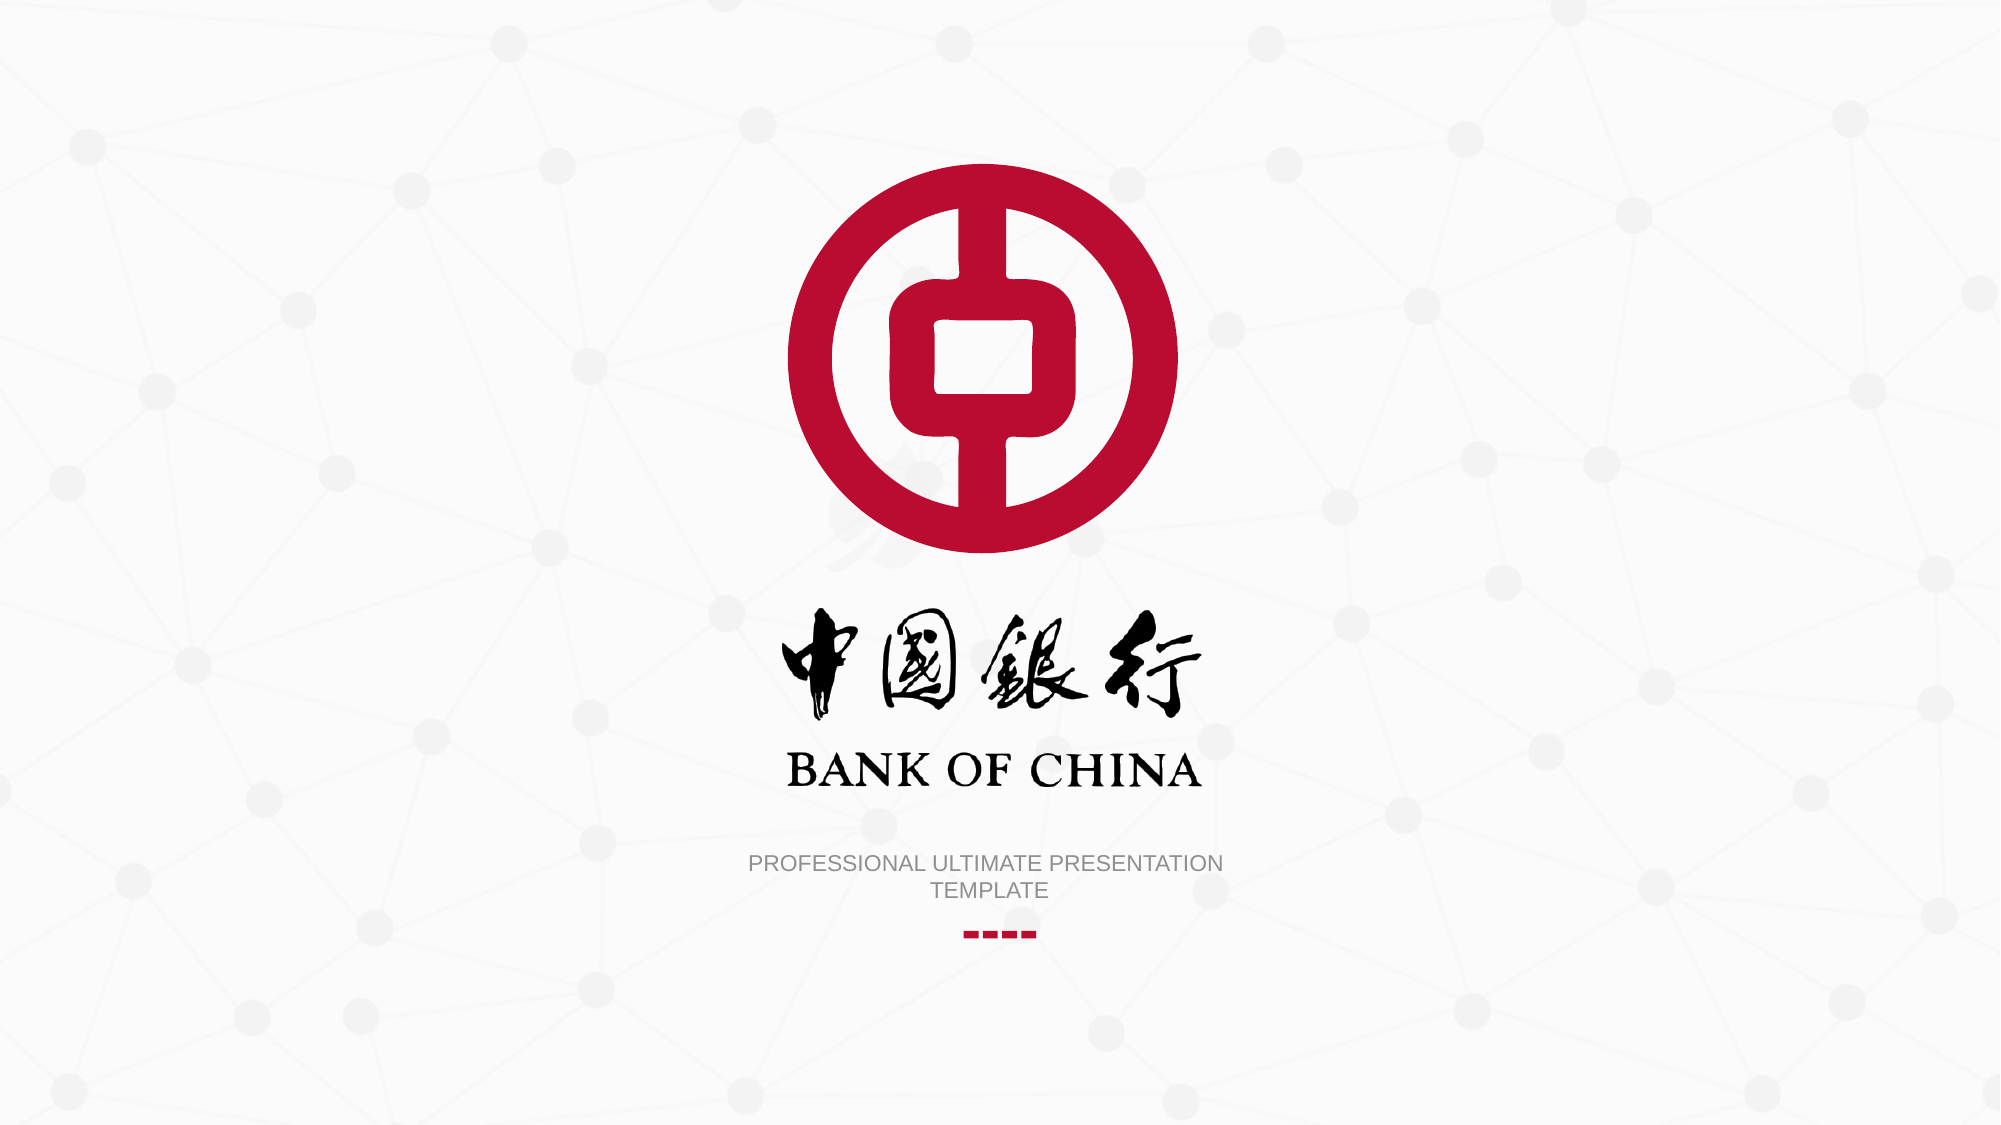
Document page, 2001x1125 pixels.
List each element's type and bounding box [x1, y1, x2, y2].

text_box [963, 930, 1037, 939]
picture [0, 0, 2000, 1125]
